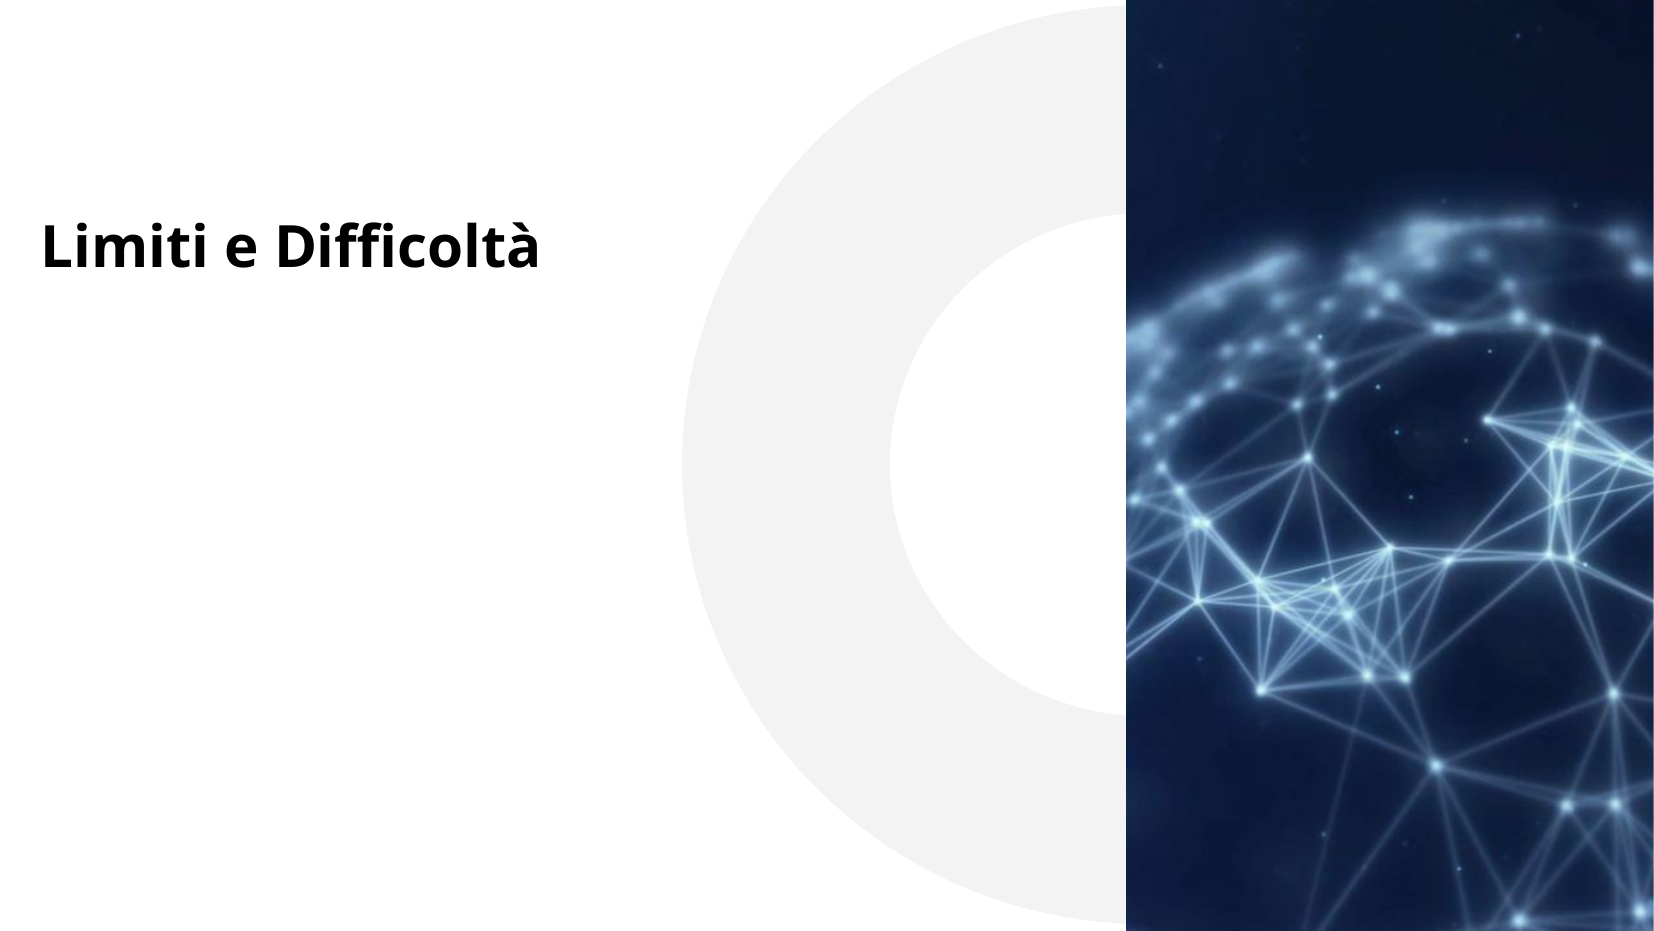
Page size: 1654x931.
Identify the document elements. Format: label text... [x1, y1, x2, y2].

title Limiti e Difficoltà [40, 186, 620, 302]
picture [1126, 0, 1654, 931]
